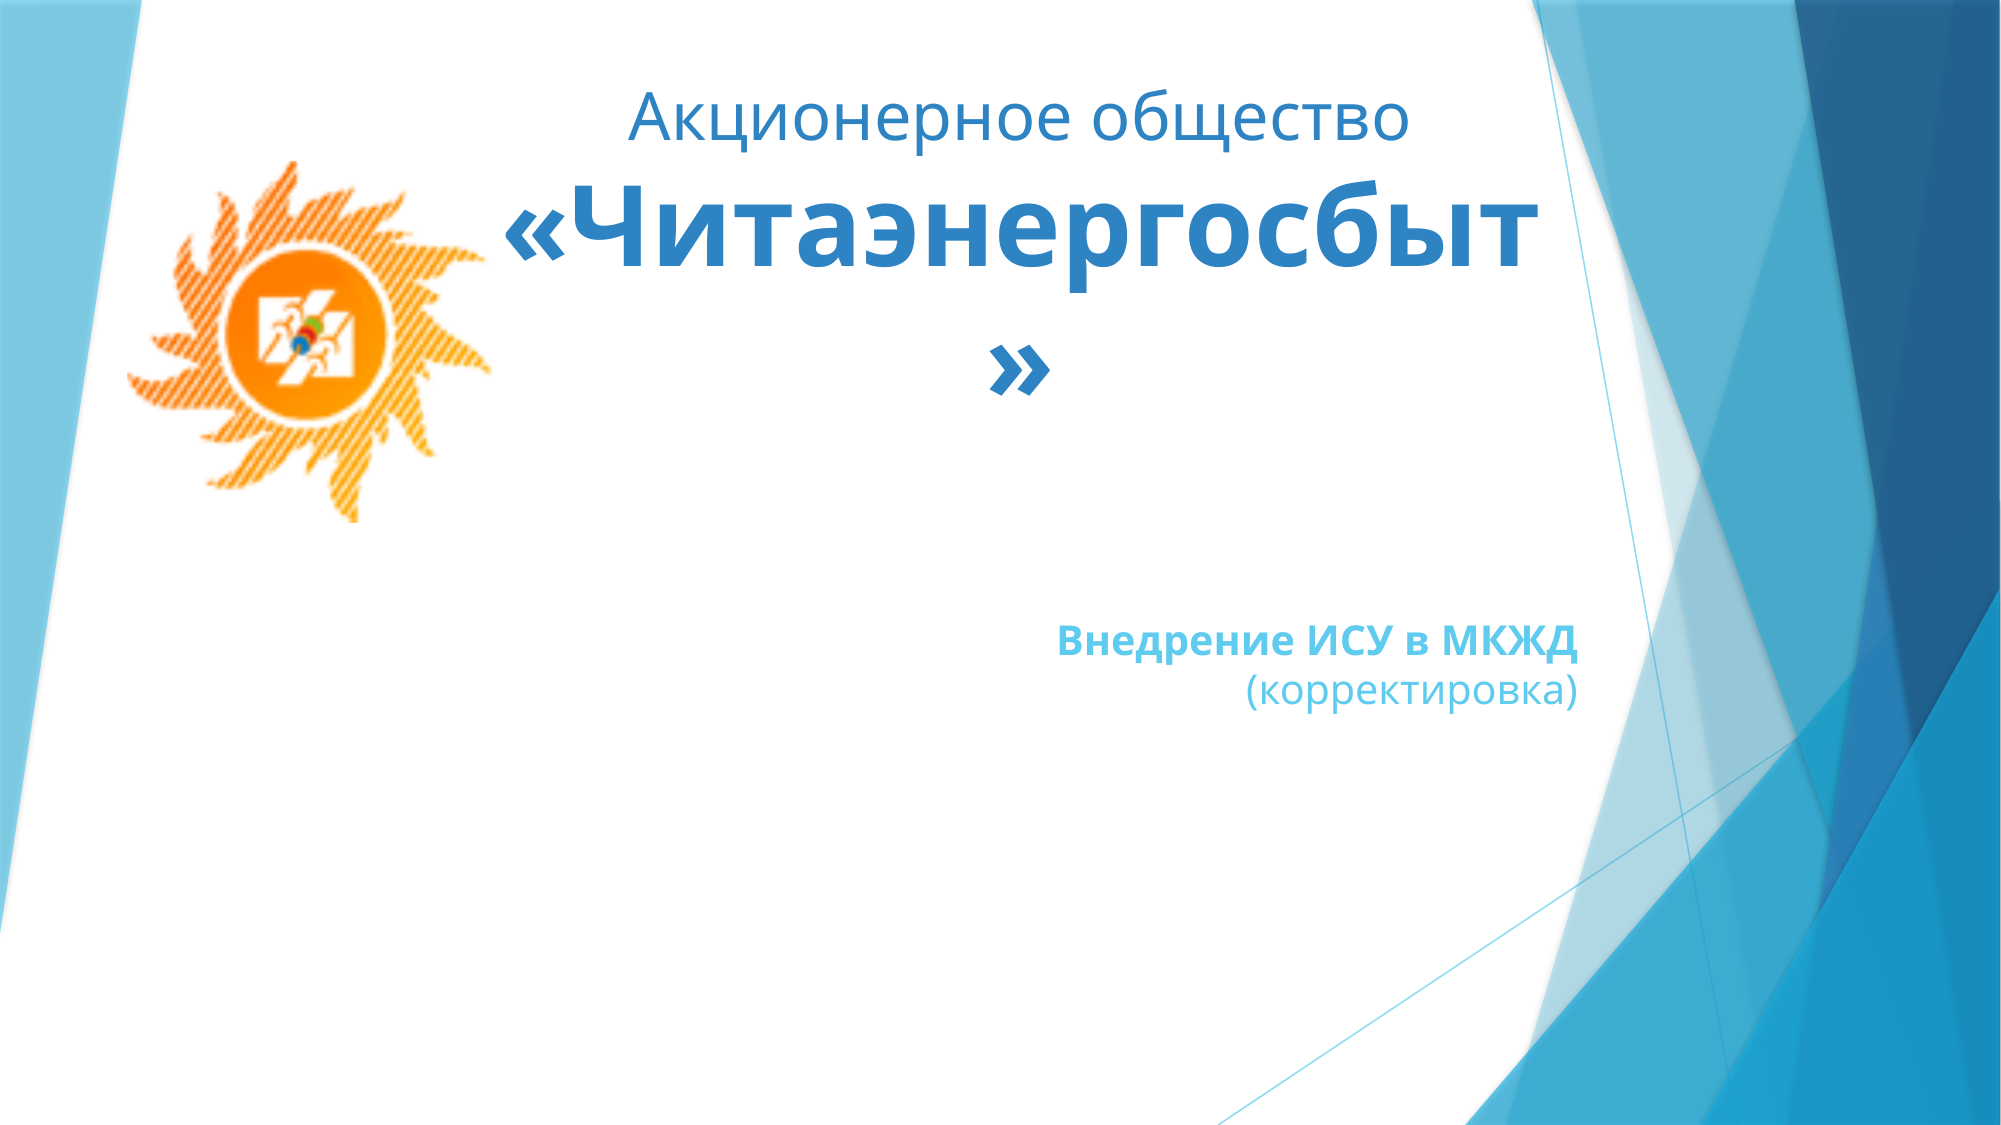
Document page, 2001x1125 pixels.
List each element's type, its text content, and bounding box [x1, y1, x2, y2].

text_box Внедрение ИСУ в МКЖД (корректировка) [127, 605, 1593, 721]
picture [126, 160, 507, 523]
title Акционерное общество «Читаэнергосбыт» [508, 161, 1557, 432]
